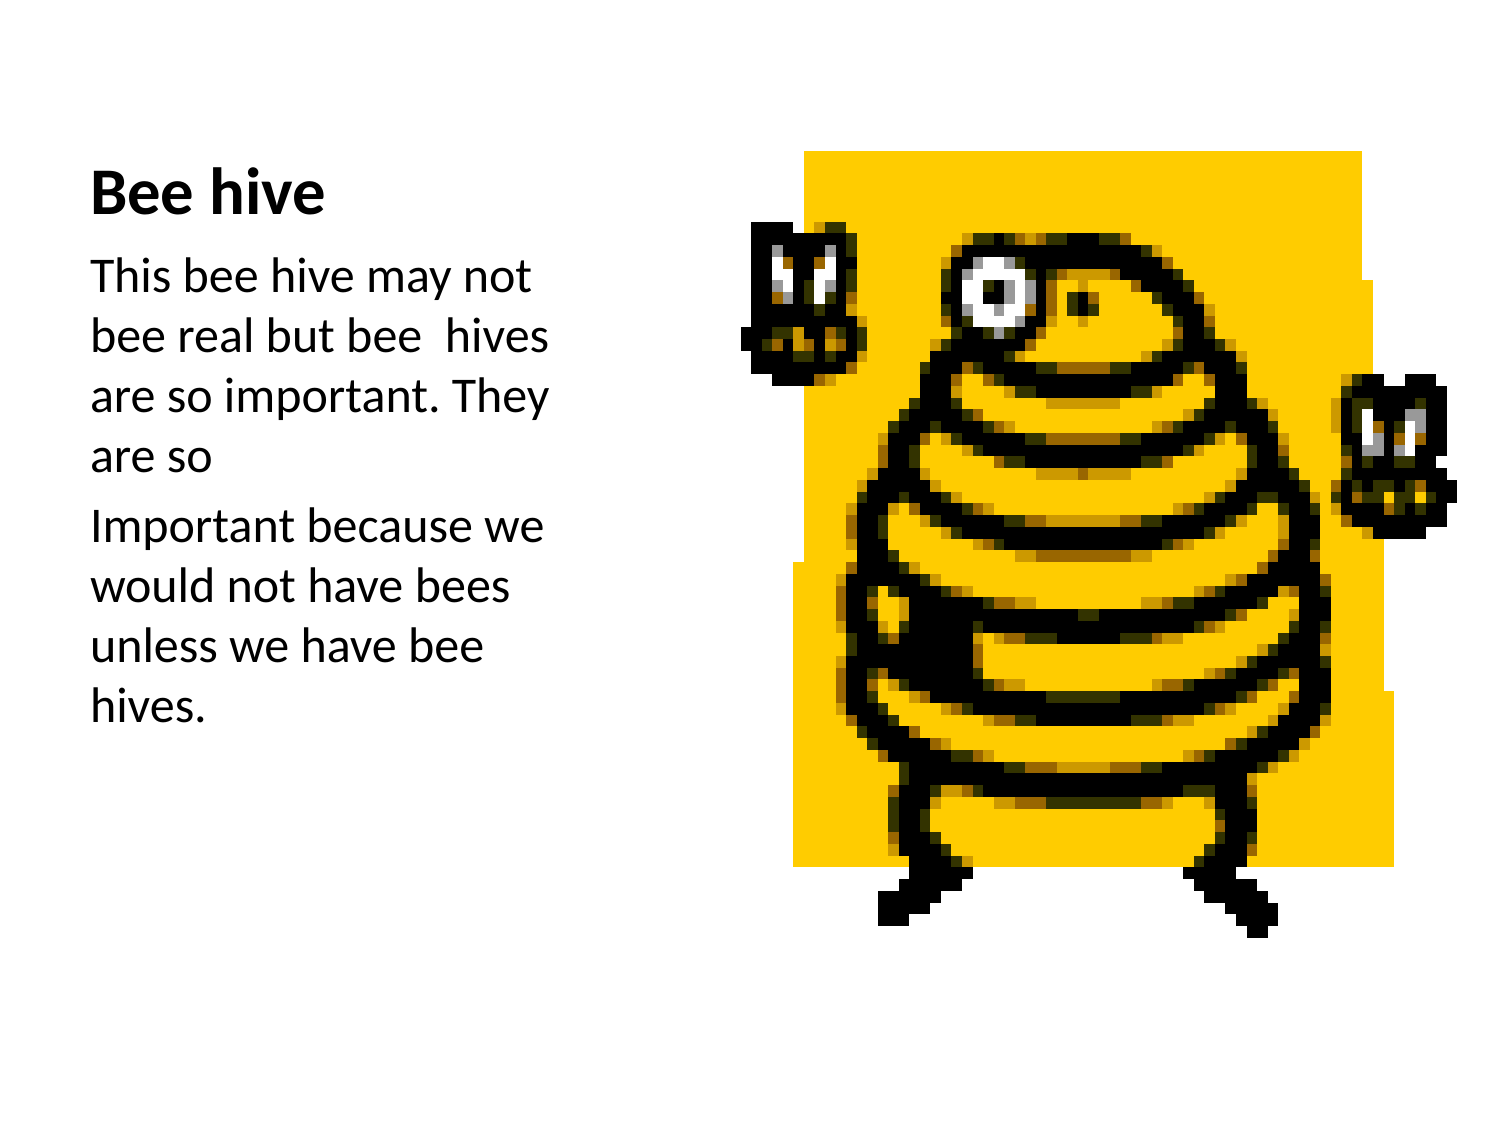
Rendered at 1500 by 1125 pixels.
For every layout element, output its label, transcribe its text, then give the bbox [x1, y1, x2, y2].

title Bee hive [75, 44, 569, 235]
list This bee hive may not bee real but bee hives are so important. They are so Important because we would not have bees unless we have bee hives. [75, 235, 569, 1005]
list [699, 0, 1500, 951]
